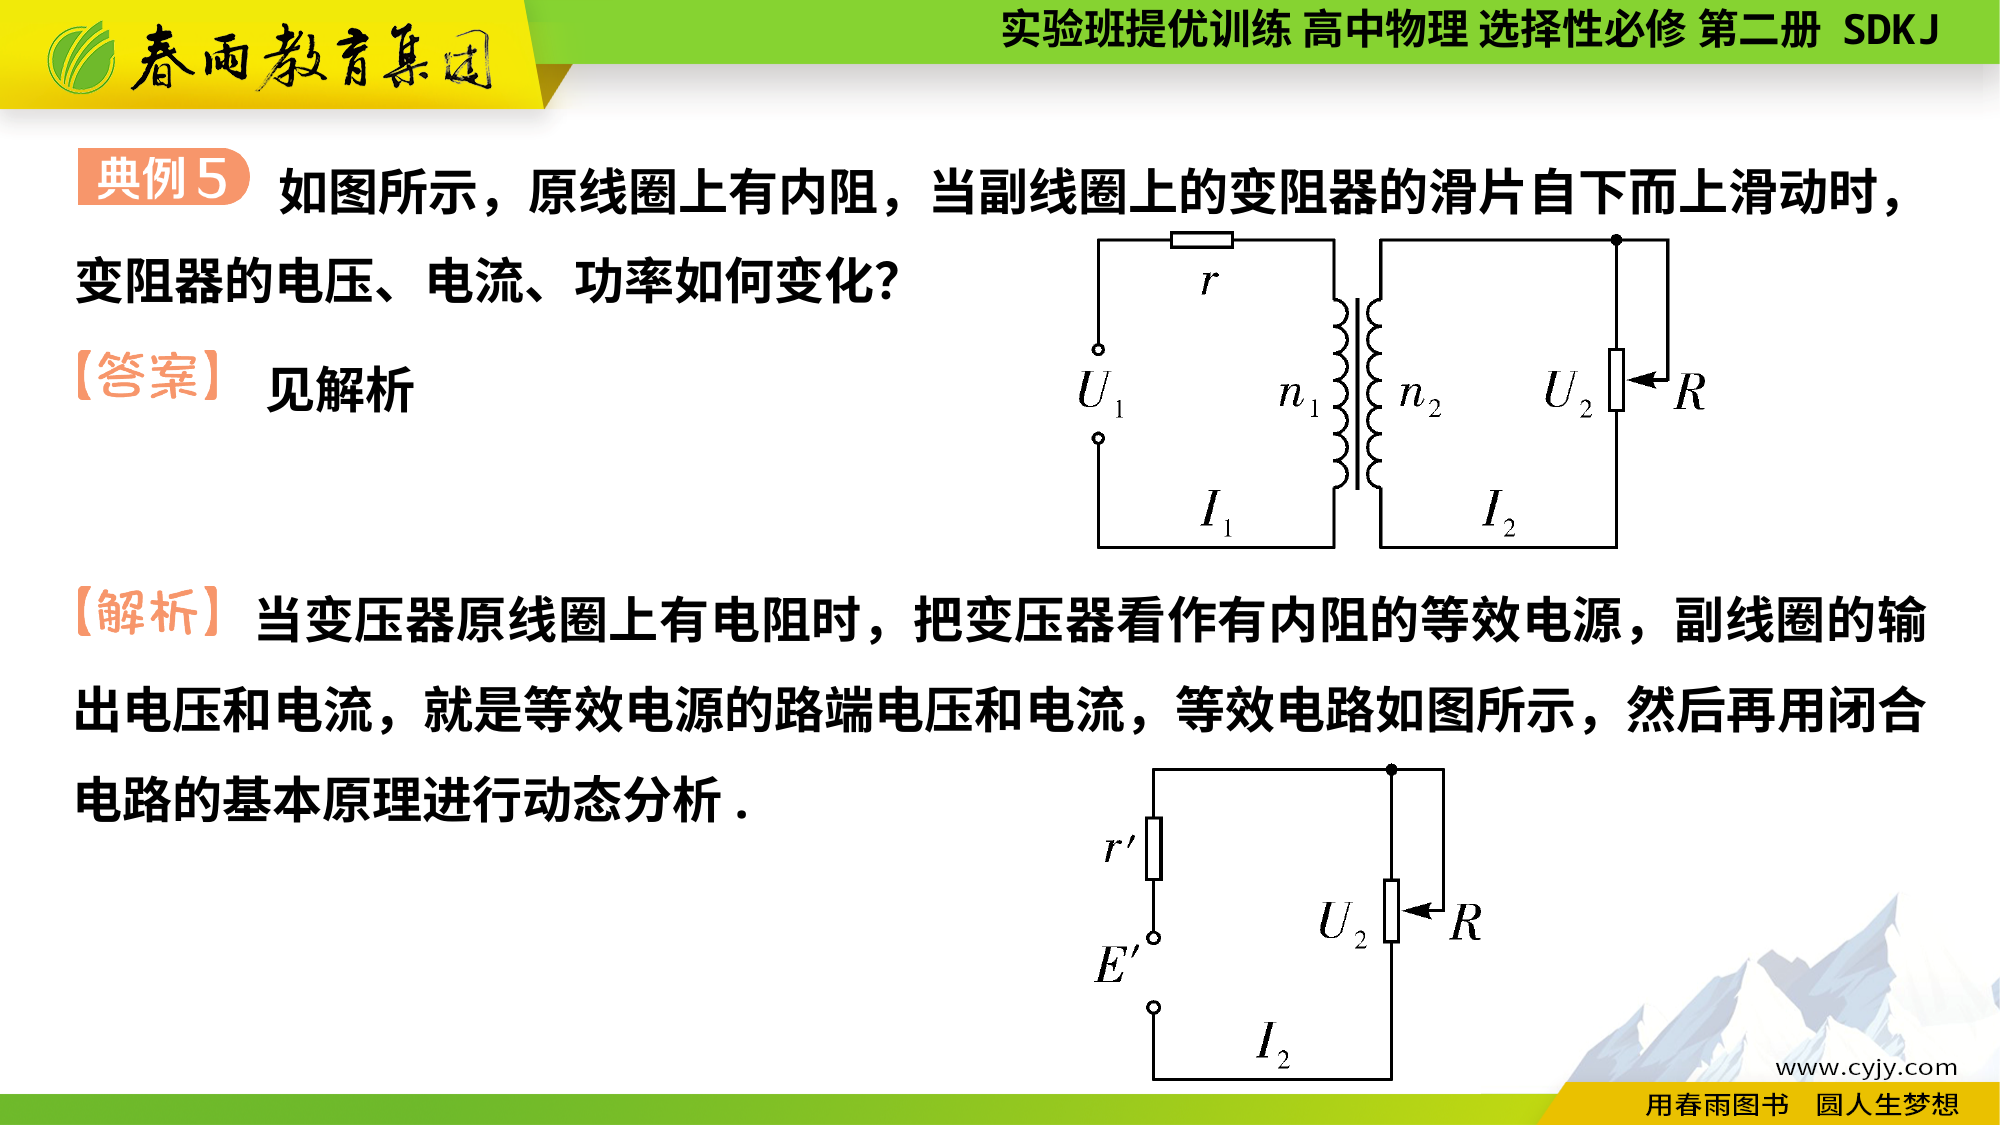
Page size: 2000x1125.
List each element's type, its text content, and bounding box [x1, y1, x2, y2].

picture [0, 0, 2000, 1125]
list 如图所示，原线圈上有内阻，当副线圈上的变阻器的滑片自下而上滑动时，变阻器的电压、电流、功率如何变化？ [59, 122, 1944, 308]
text_box 当变压器原线圈上有电阻时，把变压器看作有内阻的等效电源，副线圈的输出电压和电流，就是等效电源的路端电压和电流，等效电路如图所示，然后再用闭合电路的基本原理进行动态分析. [57, 550, 1942, 836]
text_box 见解析 [250, 321, 431, 427]
